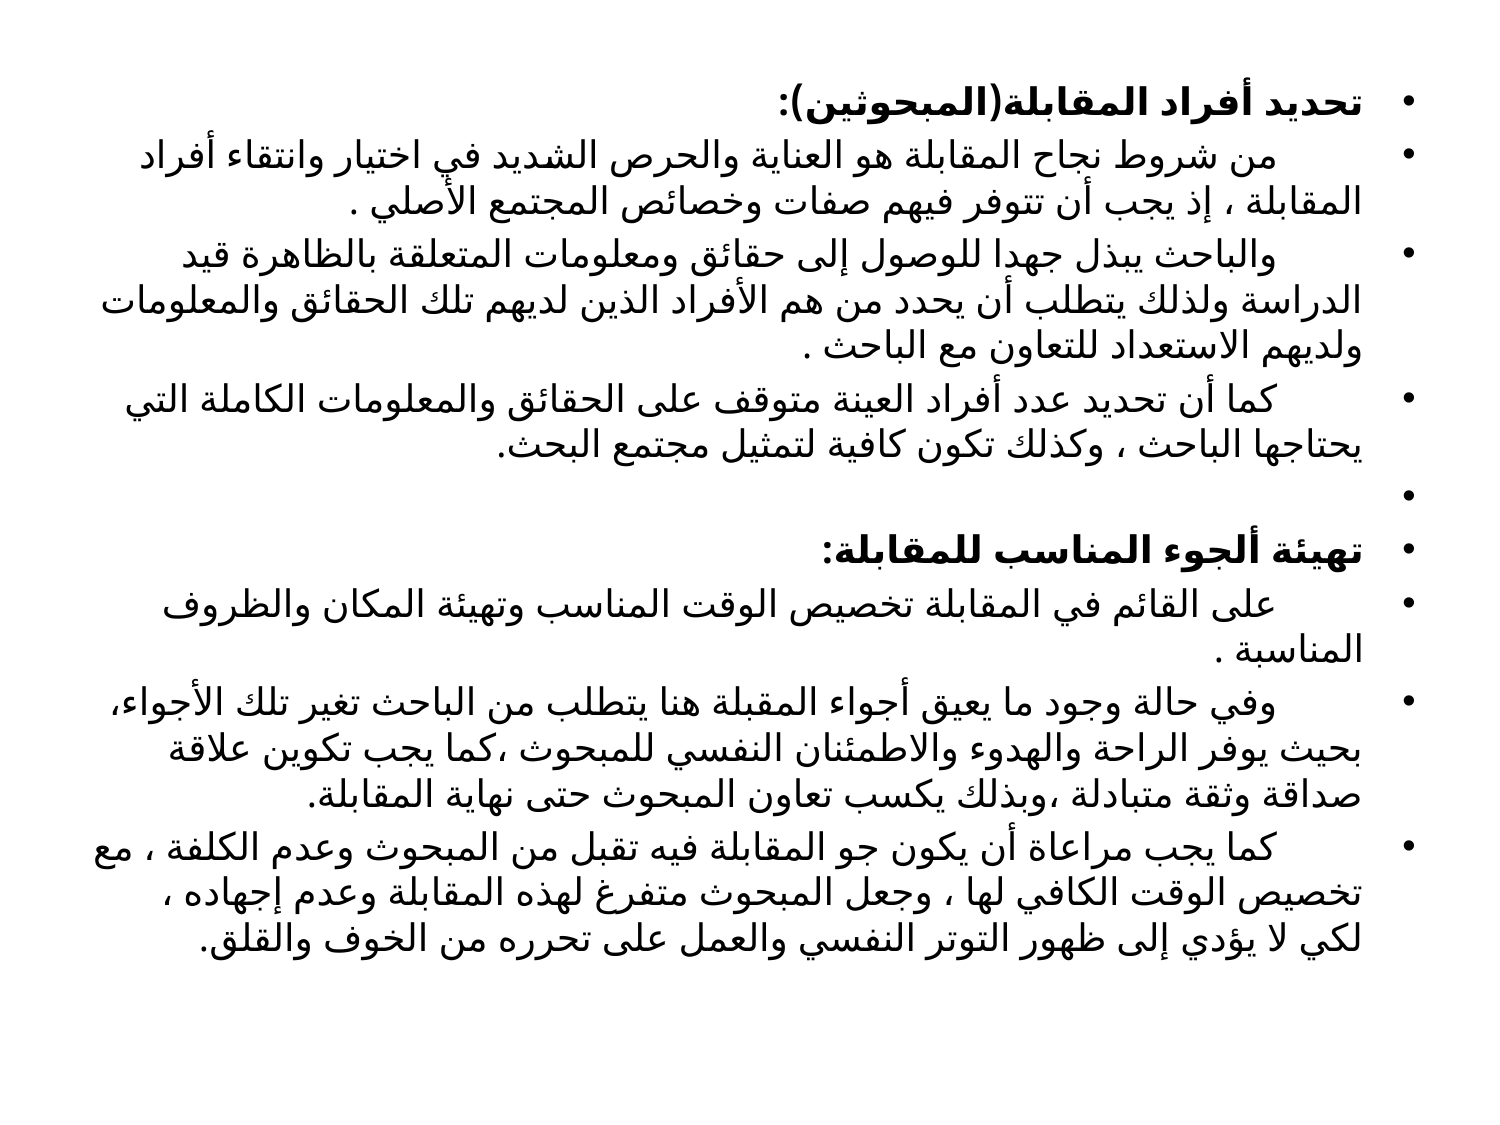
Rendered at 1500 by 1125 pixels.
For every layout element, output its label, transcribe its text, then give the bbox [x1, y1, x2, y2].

list تحديد أفراد المقابلة(المبحوثين): من شروط نجاح المقابلة هو العناية والحرص الشديد في اختيار وانتقاء أفراد المقابلة ، إذ يجب أن تتوفر فيهم صفات وخصائص المجتمع الأصلي . والباحث يبذل جهدا للوصول إلى حقائق ومعلومات المتعلقة بالظاهرة قيد الدراسة ولذلك يتطلب أن يحدد من هم الأفراد الذين لديهم تلك الحقائق والمعلومات ولديهم الاستعداد للتعاون مع الباحث . كما أن تحديد عدد أفراد العينة متوقف على الحقائق والمعلومات الكاملة التي يحتاجها الباحث ، وكذلك تكون كافية لتمثيل مجتمع البحث. تهيئة ألجوء المناسب للمقابلة: على القائم في المقابلة تخصيص الوقت المناسب وتهيئة المكان والظروف المناسبة . وفي حالة وجود ما يعيق أجواء المقبلة هنا يتطلب من الباحث تغير تلك الأجواء، بحيث يوفر الراحة والهدوء والاطمئنان النفسي للمبحوث ،كما يجب تكوين علاقة صداقة وثقة متبادلة ،وبذلك يكسب تعاون المبحوث حتى نهاية المقابلة. كما يجب مراعاة أن يكون جو المقابلة فيه تقبل من المبحوث وعدم الكلفة ، مع تخصيص الوقت الكافي لها ، وجعل المبحوث متفرغ لهذه المقابلة وعدم إجهاده ، لكي لا يؤدي إلى ظهور التوتر النفسي والعمل على تحرره من الخوف والقلق. [75, 70, 1425, 1005]
